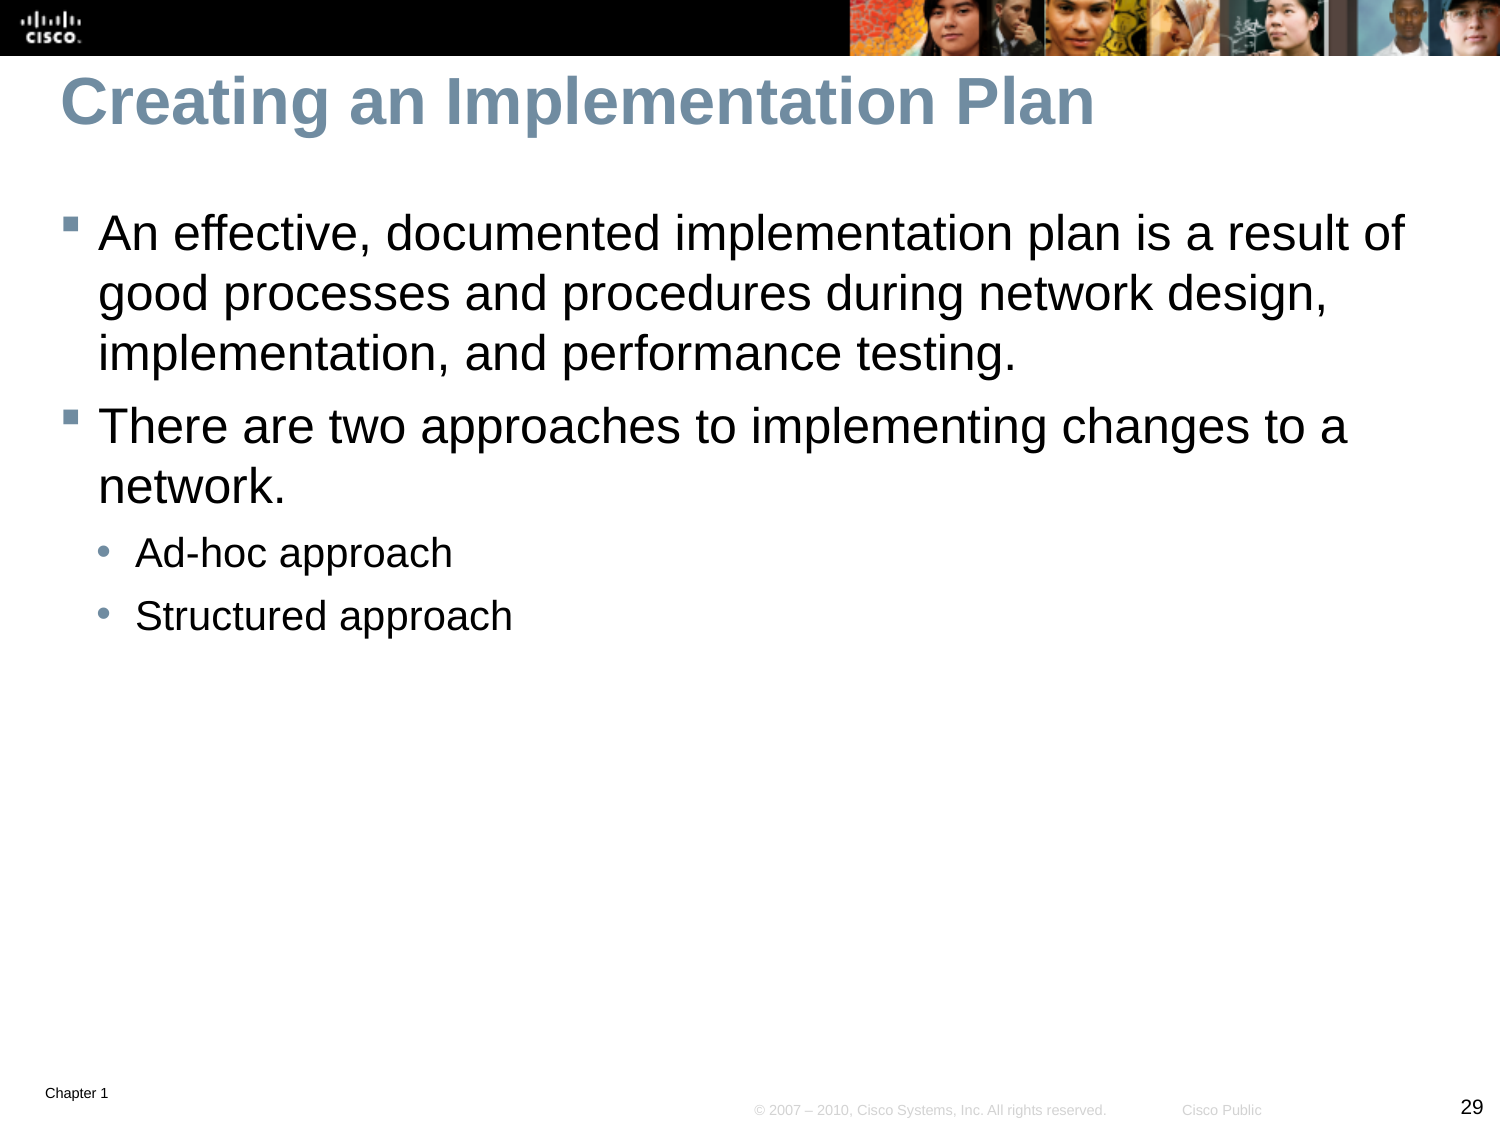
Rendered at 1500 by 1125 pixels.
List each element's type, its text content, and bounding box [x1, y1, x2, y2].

list An effective, documented implementation plan is a result of good processes and procedures during network design, implementation, and performance testing. There are two approaches to implementing changes to a network. Ad-hoc approach Structured approach [45, 193, 1444, 1037]
title Creating an Implementation Plan [45, 59, 1444, 182]
picture [0, 0, 1500, 56]
